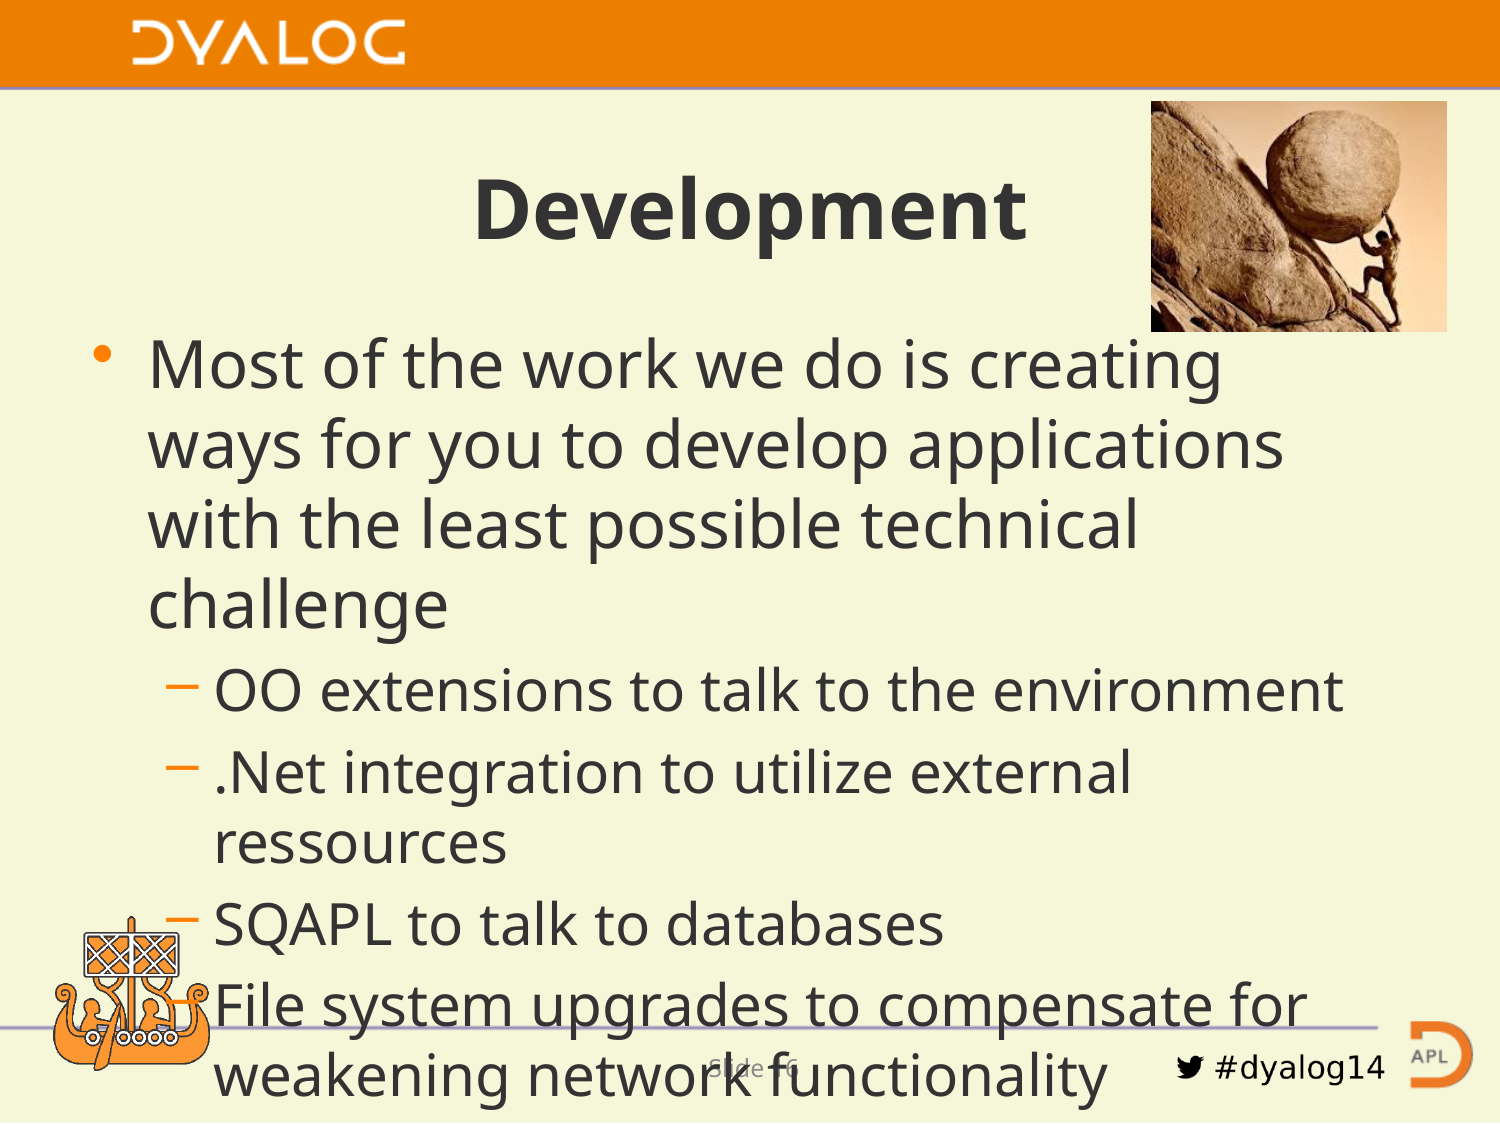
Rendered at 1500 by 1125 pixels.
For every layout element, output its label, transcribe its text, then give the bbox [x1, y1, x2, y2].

title Development [123, 149, 1146, 254]
slide_number Slide 15 [585, 1039, 923, 1100]
list Most of the work we do is creating ways for you to develop applications with the least possible technical challenge OO extensions to talk to the environment .Net integration to utilize external ressources SQAPL to talk to databases File system upgrades to compensate for weakening network functionality [76, 314, 1388, 919]
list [1151, 101, 1448, 332]
picture [0, 0, 1500, 1123]
